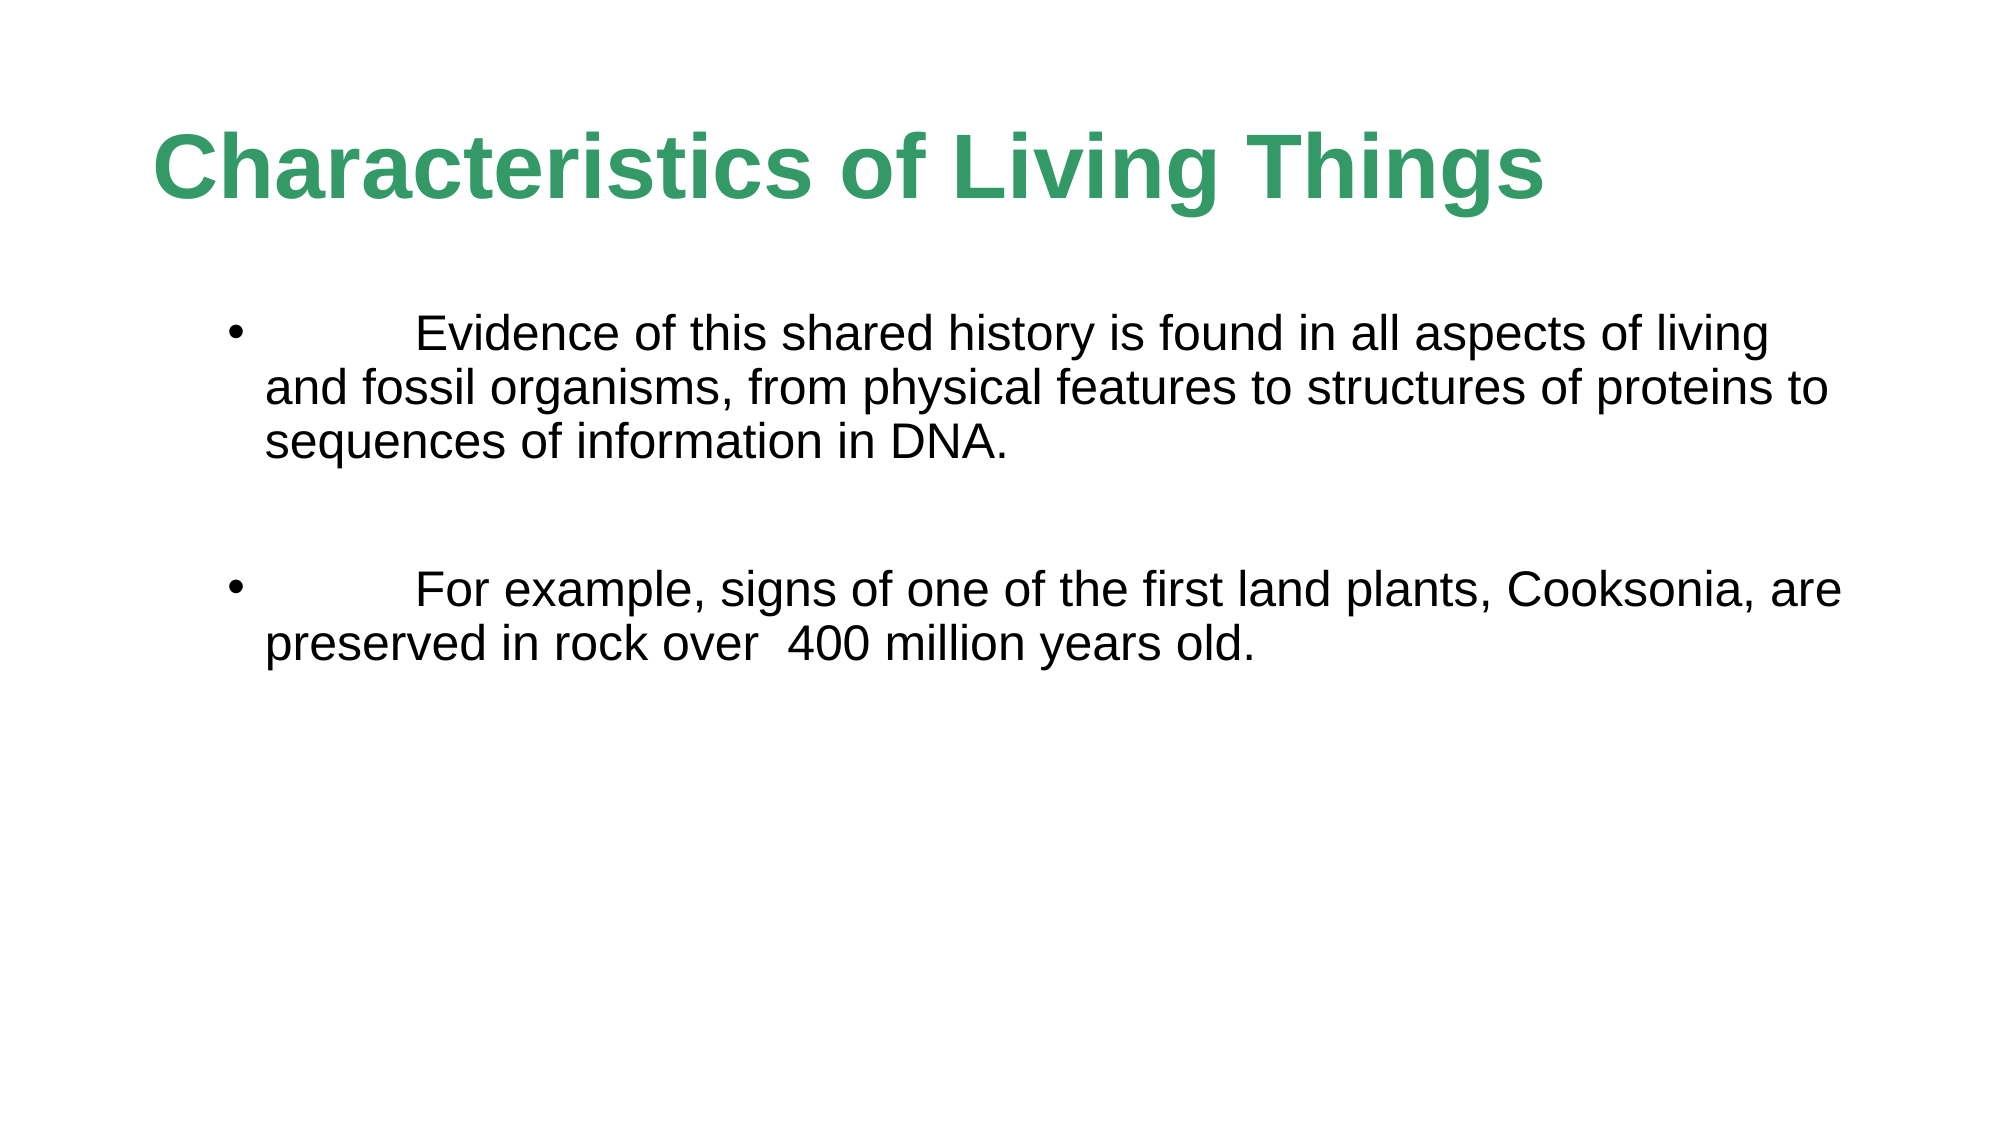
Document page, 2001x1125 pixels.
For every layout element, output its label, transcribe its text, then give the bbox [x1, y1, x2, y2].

title Characteristics of Living Things [137, 59, 1863, 278]
list Evidence of this shared history is found in all aspects of living and fossil organisms, from physical features to structures of proteins to sequences of information in DNA. For example, signs of one of the first land plants, Cooksonia, are preserved in rock over 400 million years old. [137, 299, 1863, 1014]
